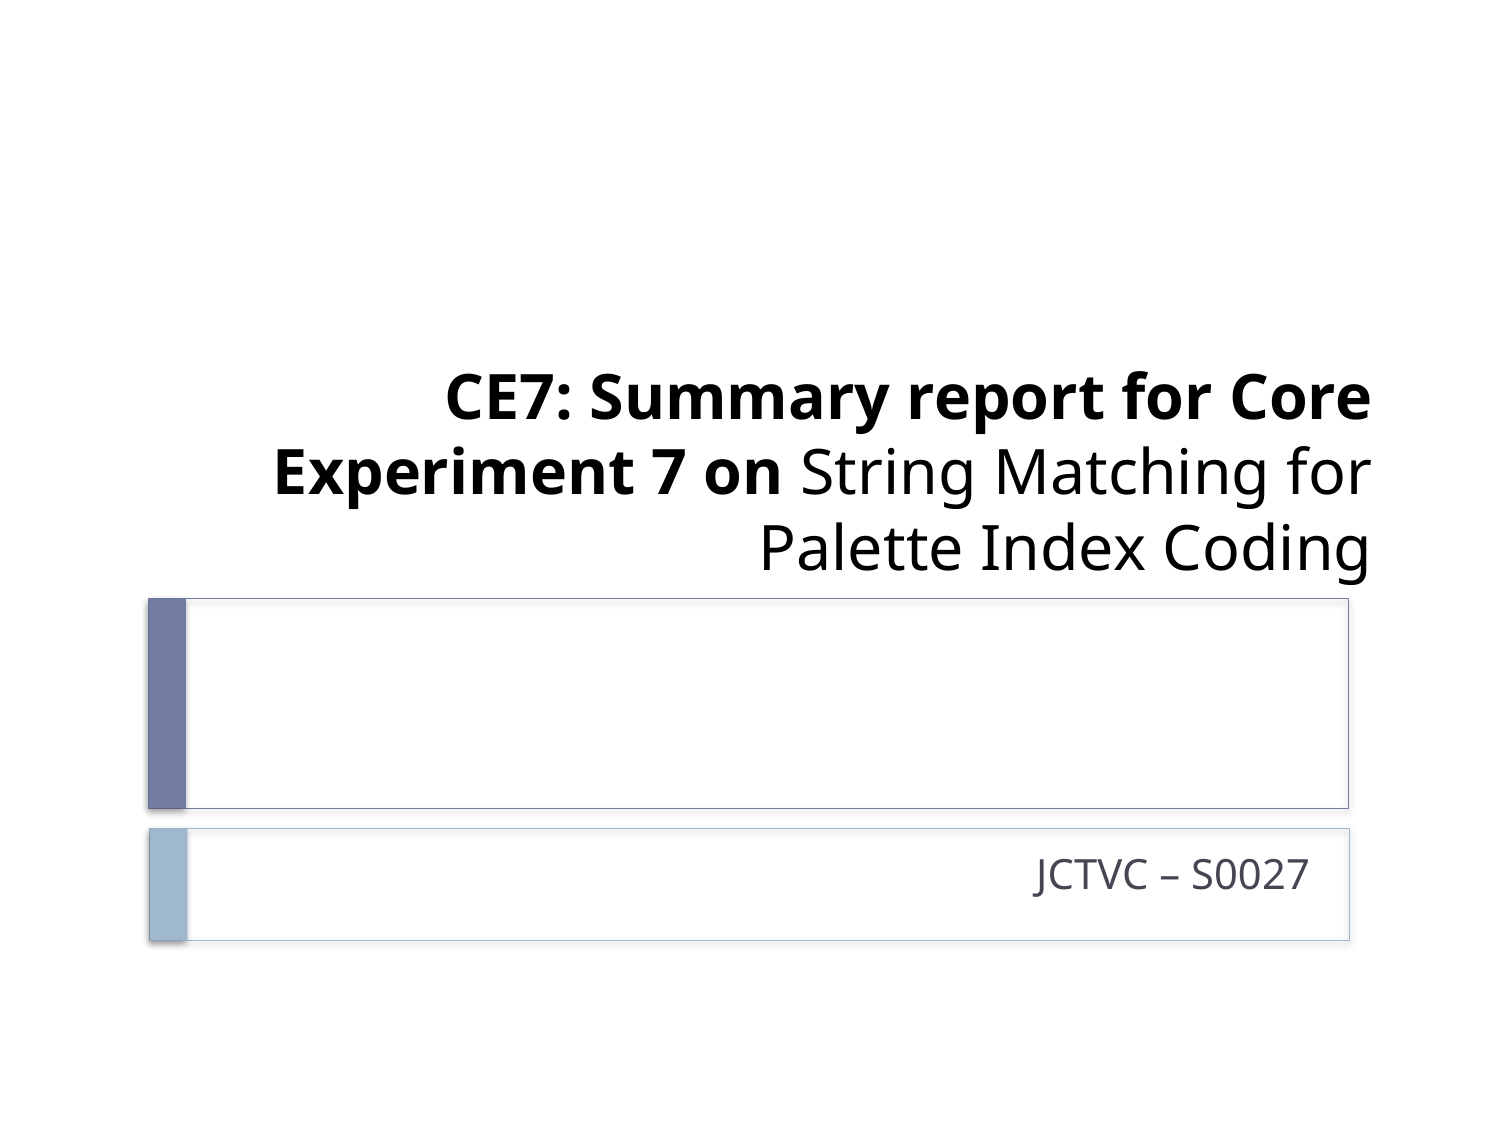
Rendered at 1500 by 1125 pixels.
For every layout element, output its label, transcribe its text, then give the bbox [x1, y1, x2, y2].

subtitle JCTVC – S0027 [200, 840, 1325, 929]
title CE7: Summary report for Core Experiment 7 on String Matching for Palette Index Coding [75, 349, 1388, 591]
